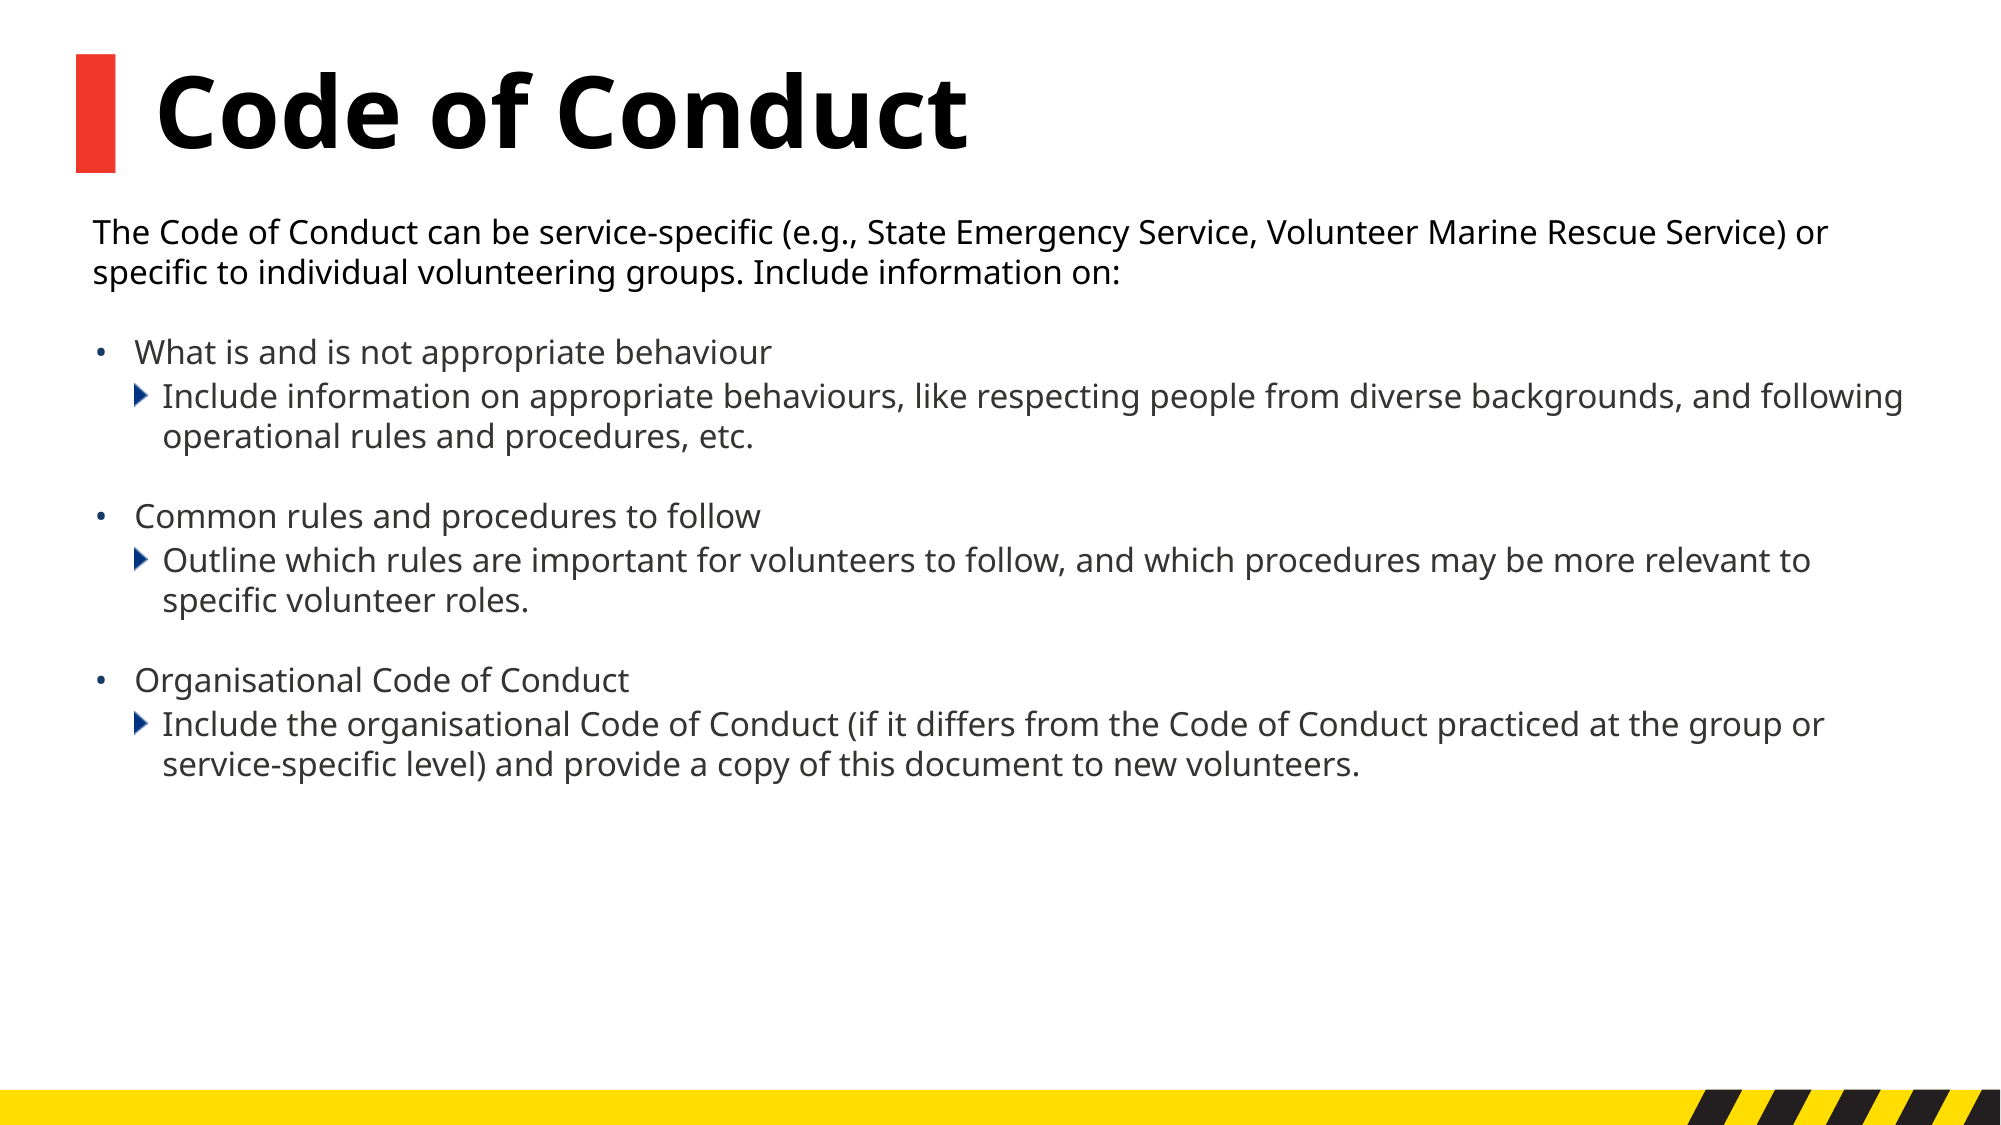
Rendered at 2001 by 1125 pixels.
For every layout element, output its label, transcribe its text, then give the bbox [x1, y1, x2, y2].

picture [134, 547, 148, 571]
picture [134, 383, 148, 407]
text_box The Code of Conduct can be service-specific (e.g., State Emergency Service, Volunteer Marine Rescue Service) or specific to individual volunteering groups. Include information on: • What is and is not appropriate behaviour Include information on appropriate behaviours, like respecting people from diverse backgrounds, and following operational rules and procedures, etc. • Common rules and procedures to follow Outline which rules are important for volunteers to follow, and which procedures may be more relevant to specific volunteer roles. • Organisational Code of Conduct Include the organisational Code of Conduct (if it differs from the Code of Conduct practiced at the group or service-specific level) and provide a copy of this document to new volunteers. [78, 204, 1923, 790]
picture [134, 711, 148, 735]
text_box ▌Code of Conduct [62, 40, 1584, 176]
